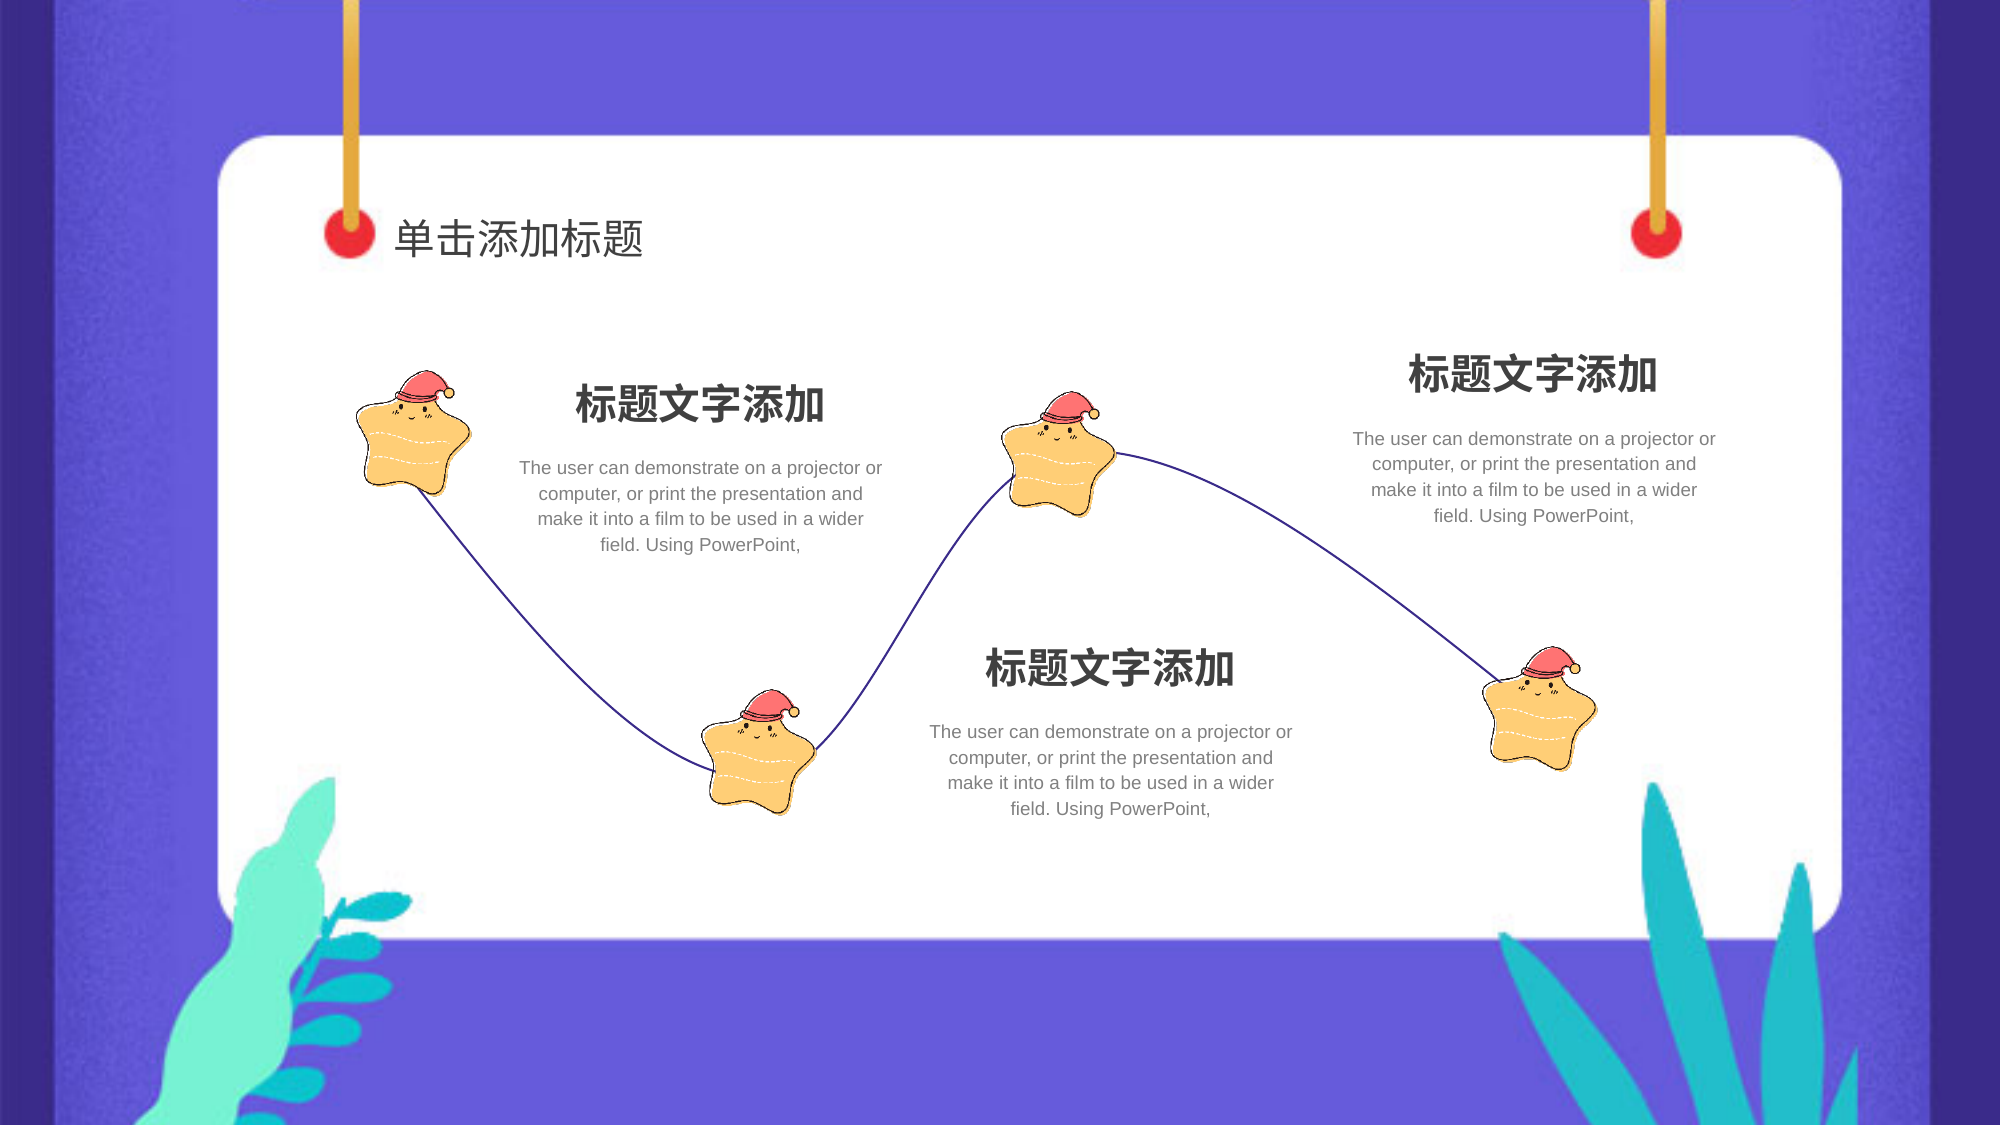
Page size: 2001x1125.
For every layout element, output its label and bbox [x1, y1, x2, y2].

picture [0, 0, 2000, 1125]
text_box [414, 360, 987, 562]
text_box [824, 624, 1397, 826]
text_box [1248, 330, 1821, 533]
